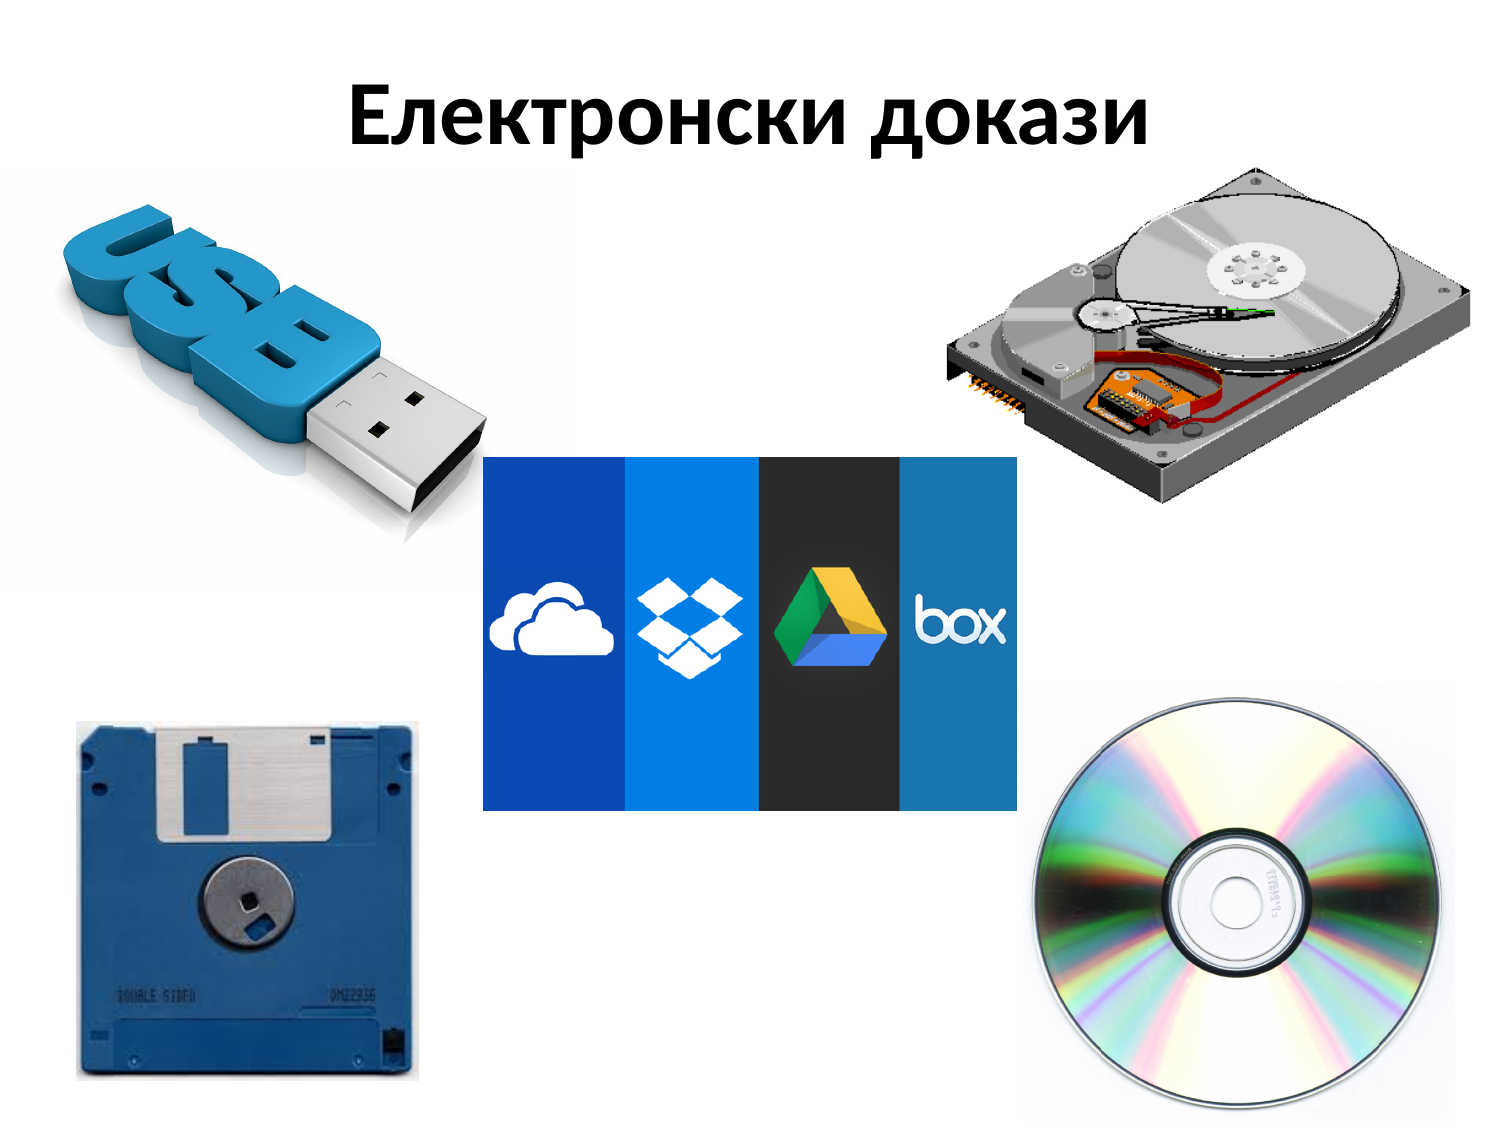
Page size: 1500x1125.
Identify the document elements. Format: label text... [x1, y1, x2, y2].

picture [76, 720, 420, 1081]
picture [1023, 686, 1455, 1122]
picture [1, 141, 1486, 811]
title Електронски докази [75, 45, 1425, 233]
